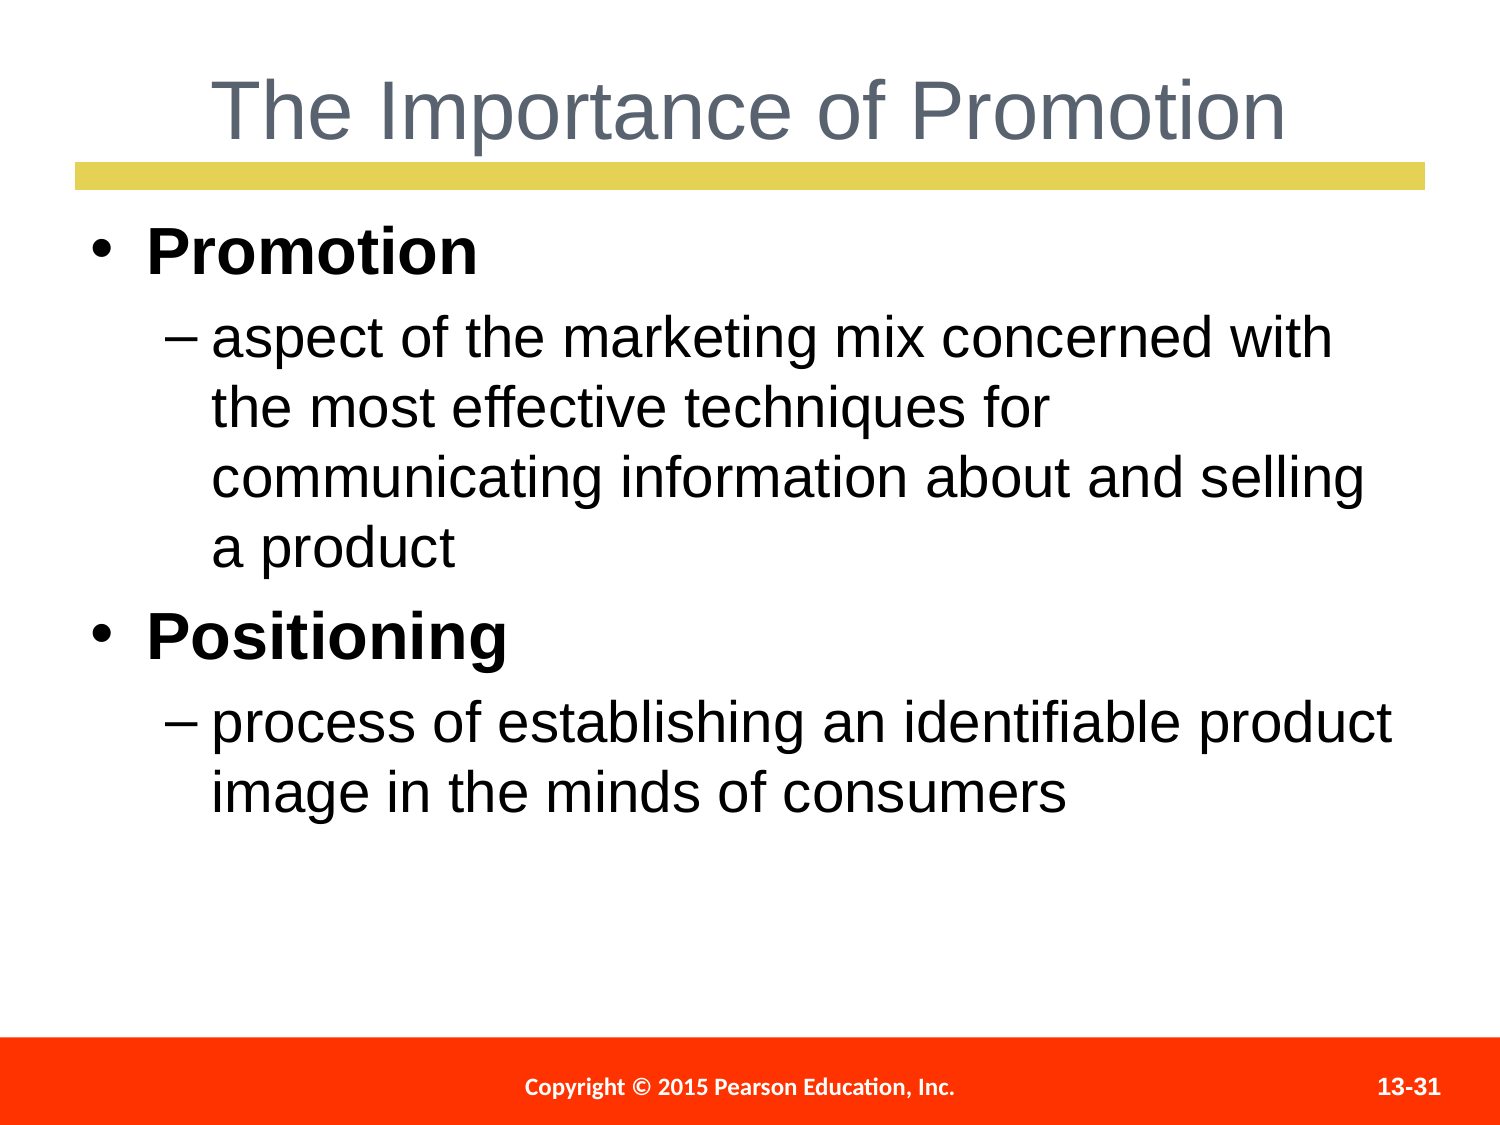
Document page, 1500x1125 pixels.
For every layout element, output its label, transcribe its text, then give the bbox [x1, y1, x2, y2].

list Promotion aspect of the marketing mix concerned with the most effective techniques for communicating information about and selling a product Positioning process of establishing an identifiable product image in the minds of consumers [74, 199, 1426, 1006]
title The Importance of Promotion [74, 12, 1426, 199]
